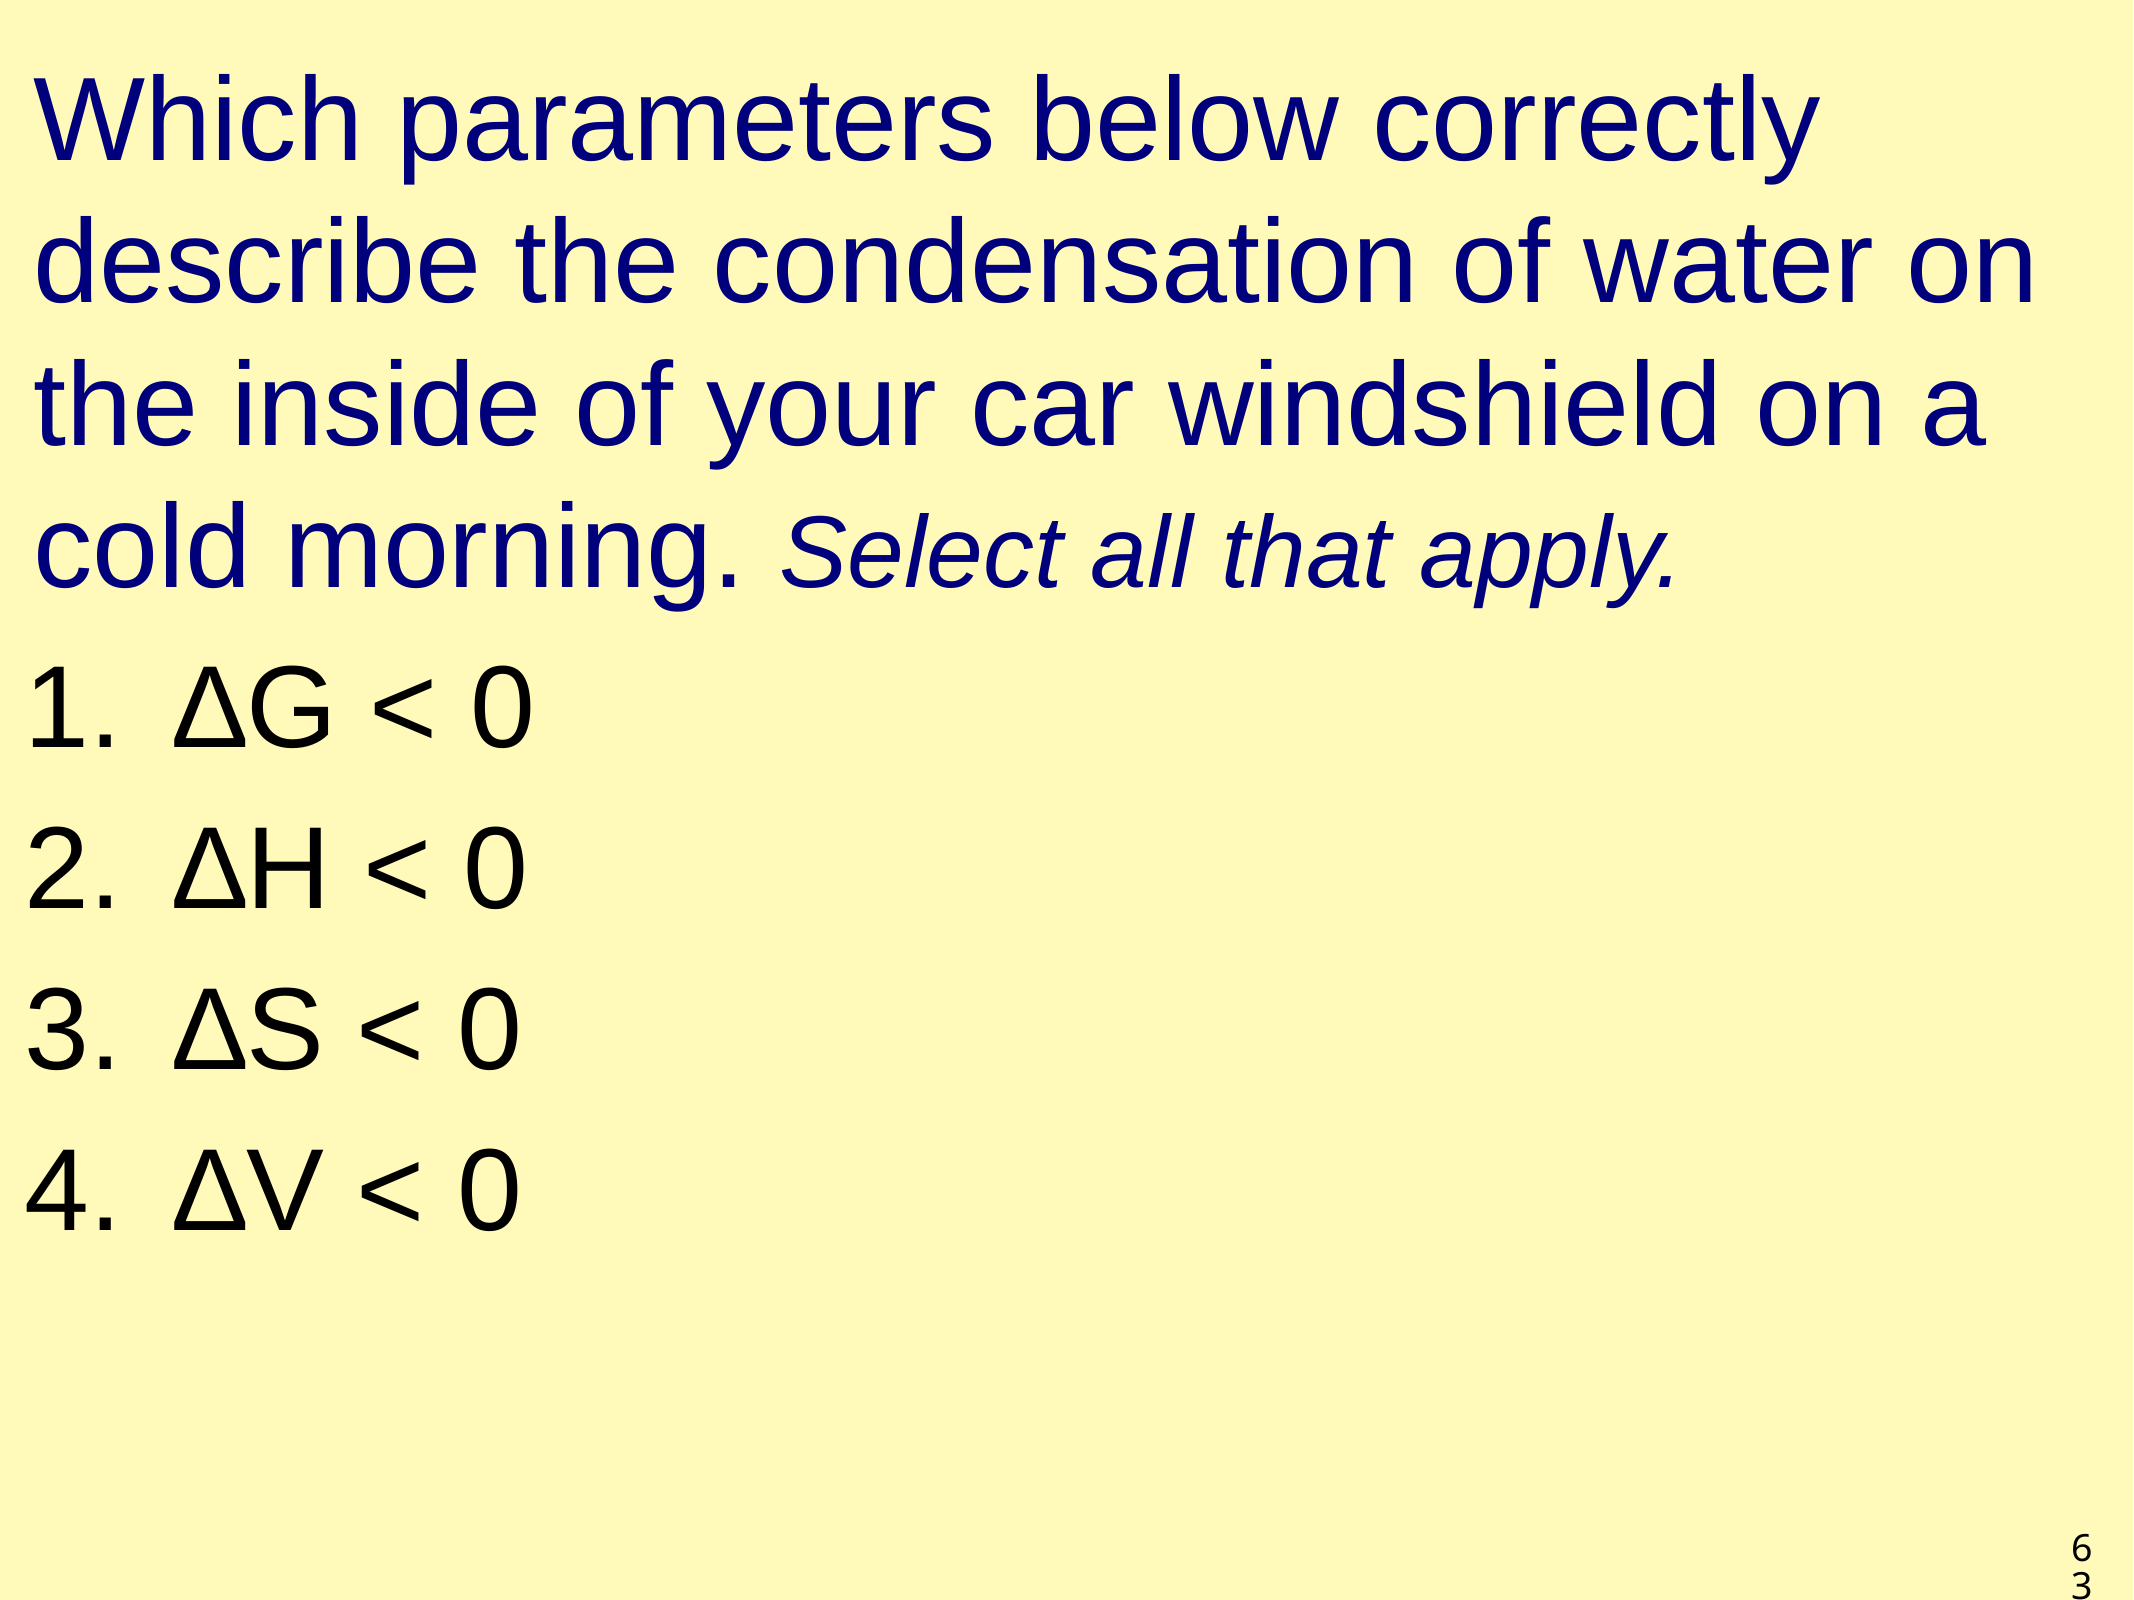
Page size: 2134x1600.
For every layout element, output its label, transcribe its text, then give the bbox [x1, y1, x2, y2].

list ∆G < 0 ∆H < 0 ∆S < 0 ∆V < 0 [24, 630, 2107, 1549]
title Which parameters below correctly describe the condensation of water on the inside of your car windshield on a cold morning. Select all that apply. [32, 41, 2116, 632]
slide_number 63 [2055, 1516, 2113, 1578]
